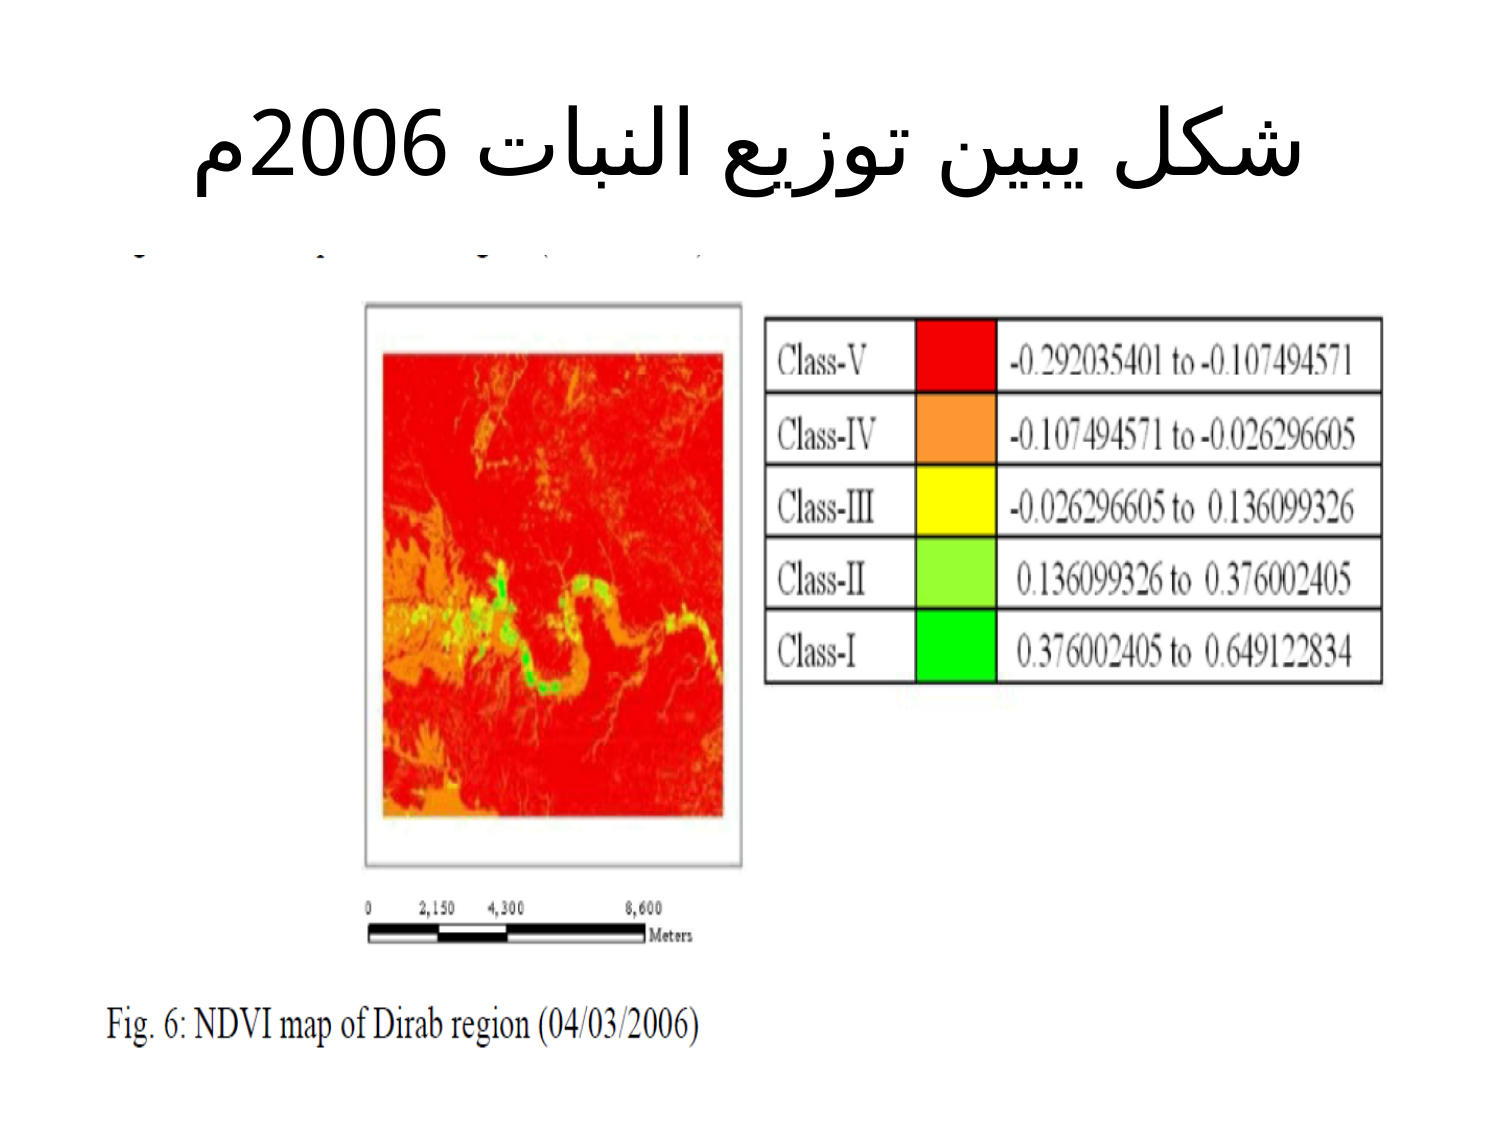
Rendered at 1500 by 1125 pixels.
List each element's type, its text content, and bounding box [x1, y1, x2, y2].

title شكل يبين توزيع النبات 2006م [75, 45, 1425, 233]
picture [76, 255, 1424, 1059]
